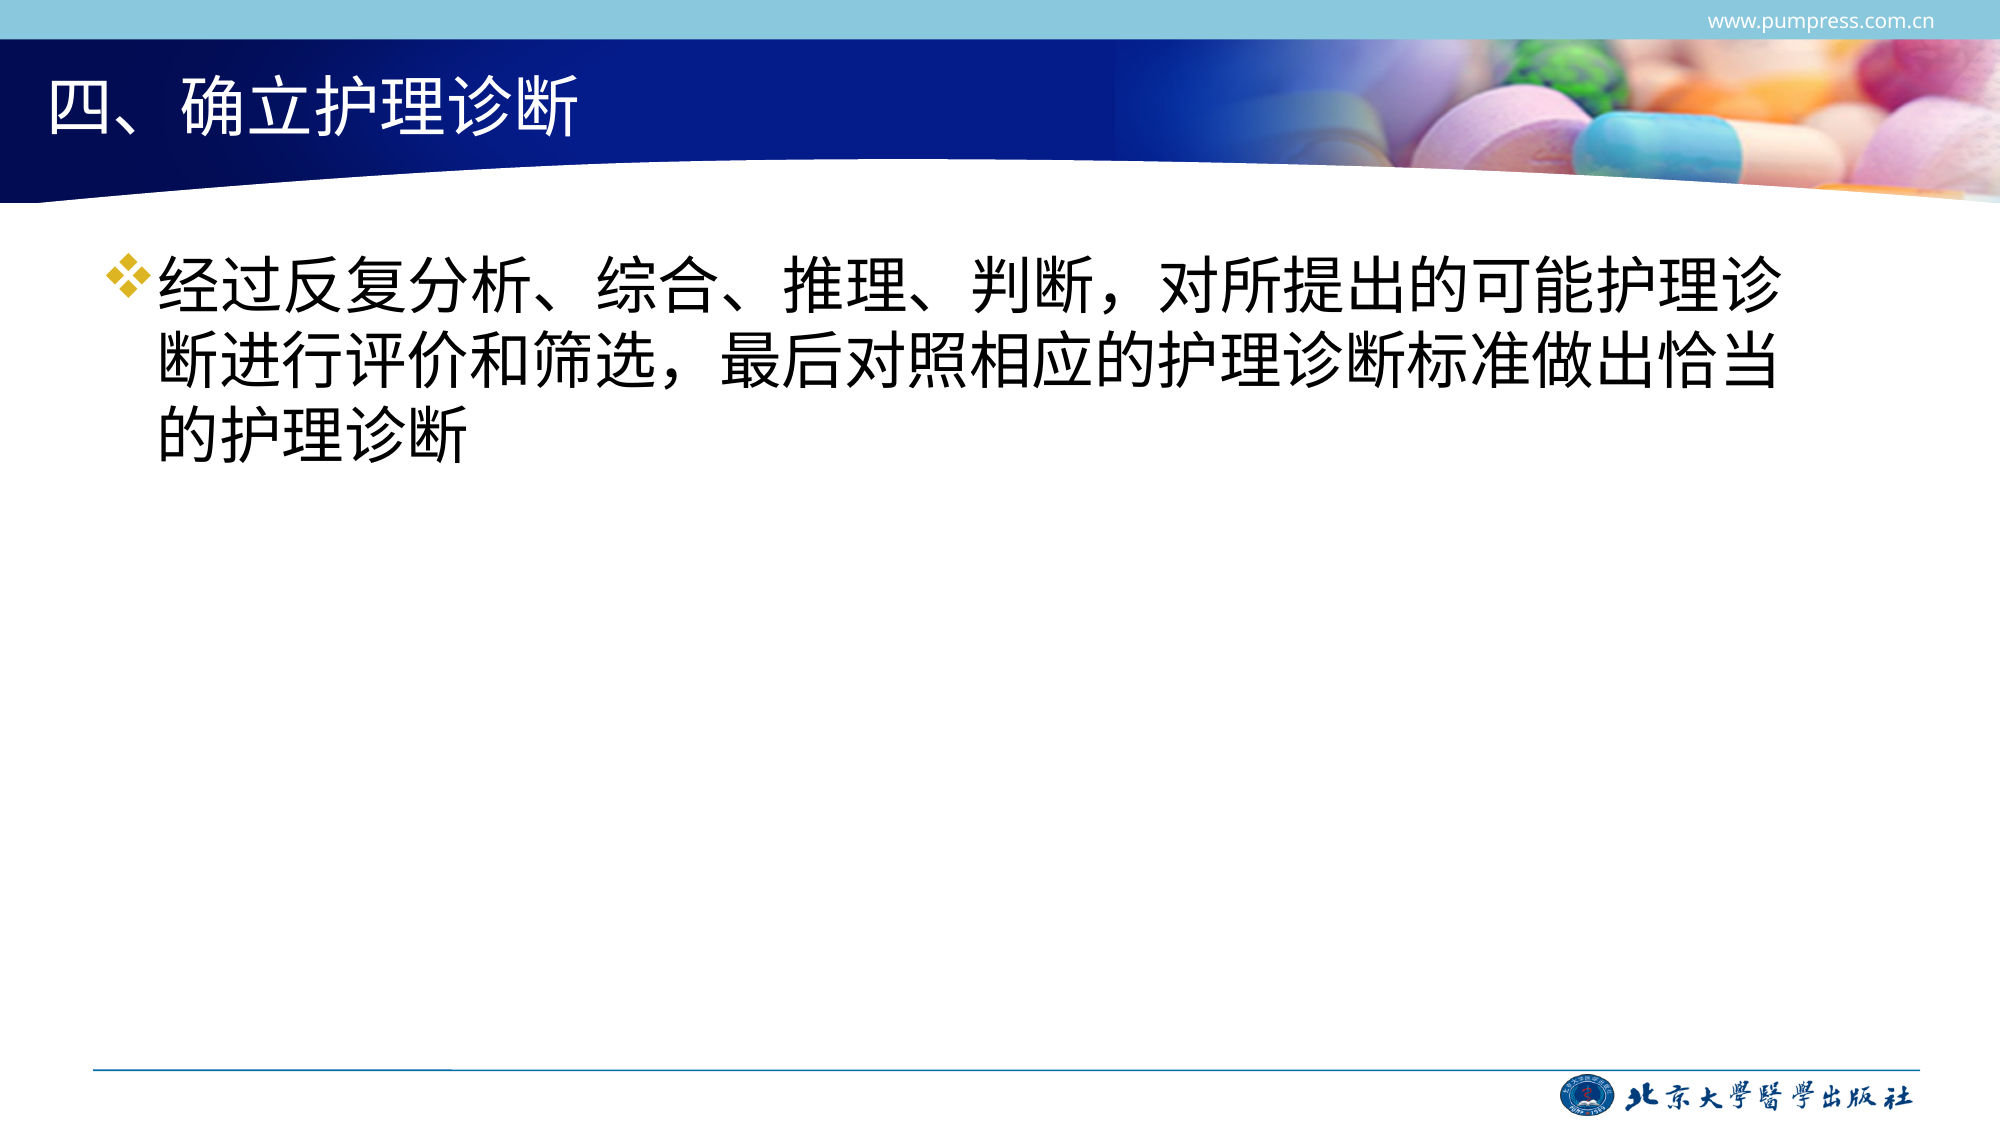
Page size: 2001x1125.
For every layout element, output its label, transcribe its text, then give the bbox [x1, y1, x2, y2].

slide_number www.pumpress.com.cn [1366, 0, 1951, 38]
list 经过反复分析、综合、推理、判断，对所提出的可能护理诊断进行评价和筛选，最后对照相应的护理诊断标准做出恰当的护理诊断 [85, 238, 1847, 1039]
picture [1560, 1074, 1915, 1118]
title 四、确立护理诊断 [30, 58, 1799, 152]
picture [0, 40, 2000, 203]
